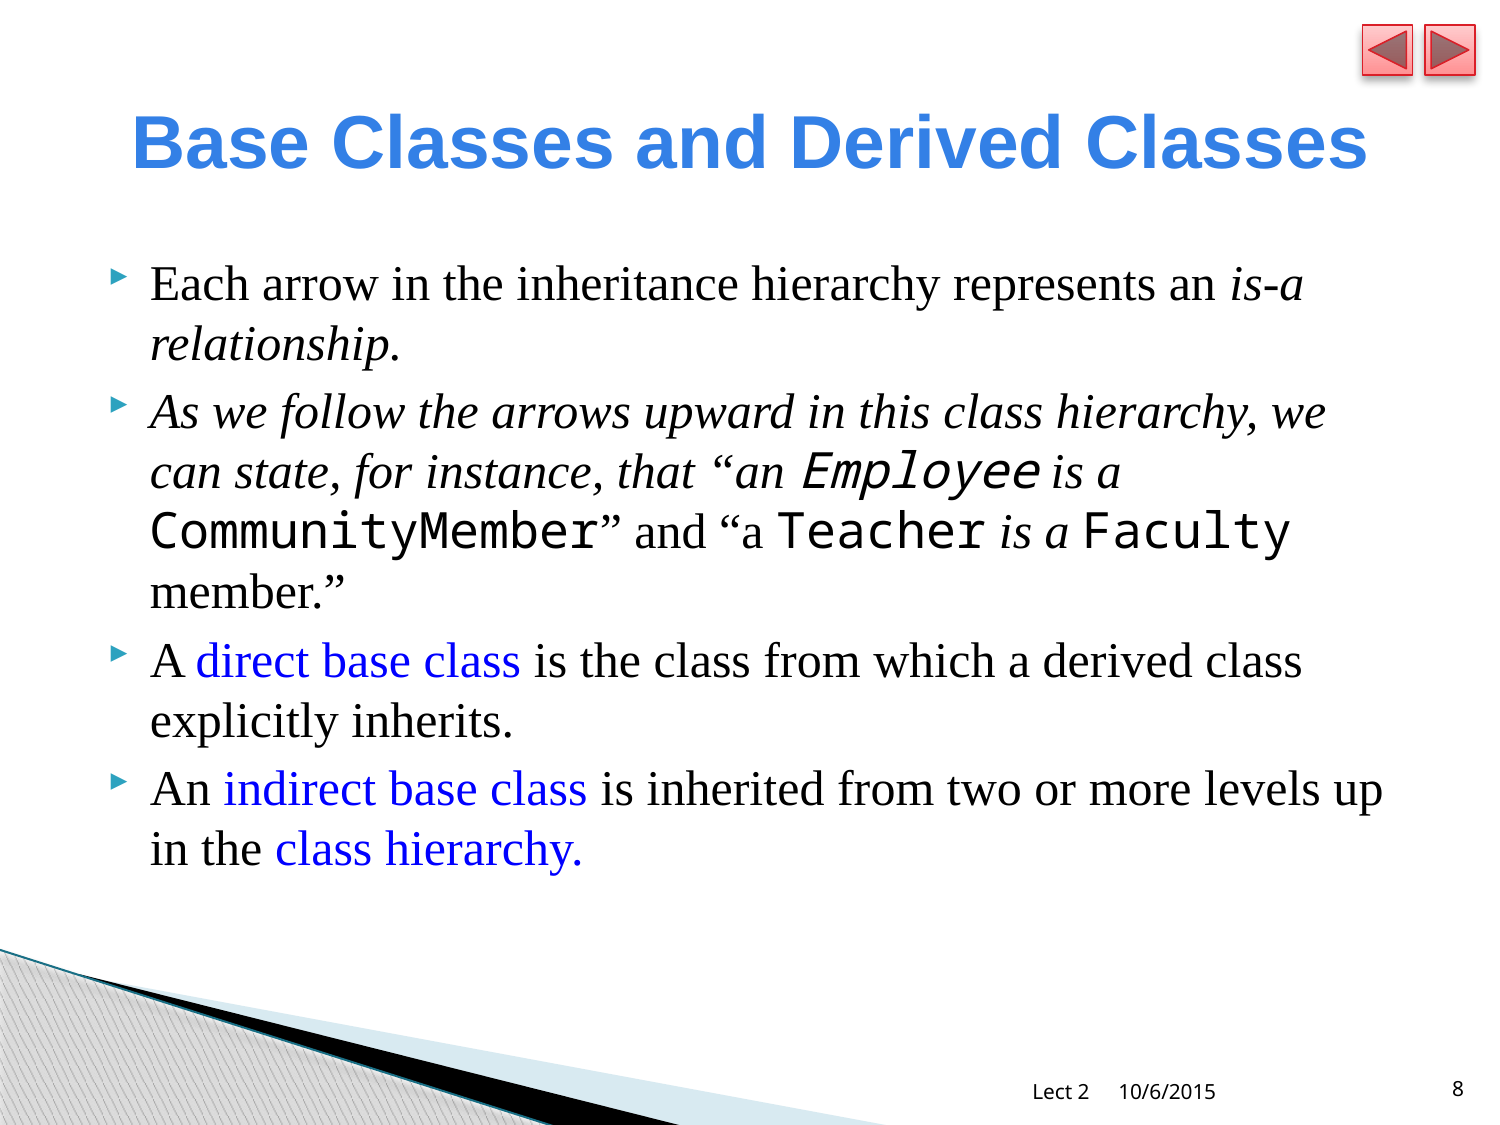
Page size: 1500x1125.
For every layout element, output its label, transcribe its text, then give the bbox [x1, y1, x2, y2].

slide_number 8 [1418, 1051, 1479, 1112]
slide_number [1105, 1051, 1418, 1112]
list Each arrow in the inheritance hierarchy represents an is-a relationship. As we follow the arrows upward in this class hierarchy, we can state, for instance, that “an Employee is a CommunityMember” and “a Teacher is a Faculty member.” A direct base class is the class from which a derived class explicitly inherits. An indirect base class is inherited from two or more levels up in the class hierarchy. [74, 242, 1426, 986]
footer Lect 2 [650, 1051, 1105, 1112]
title Base Classes and Derived Classes [75, 45, 1425, 233]
